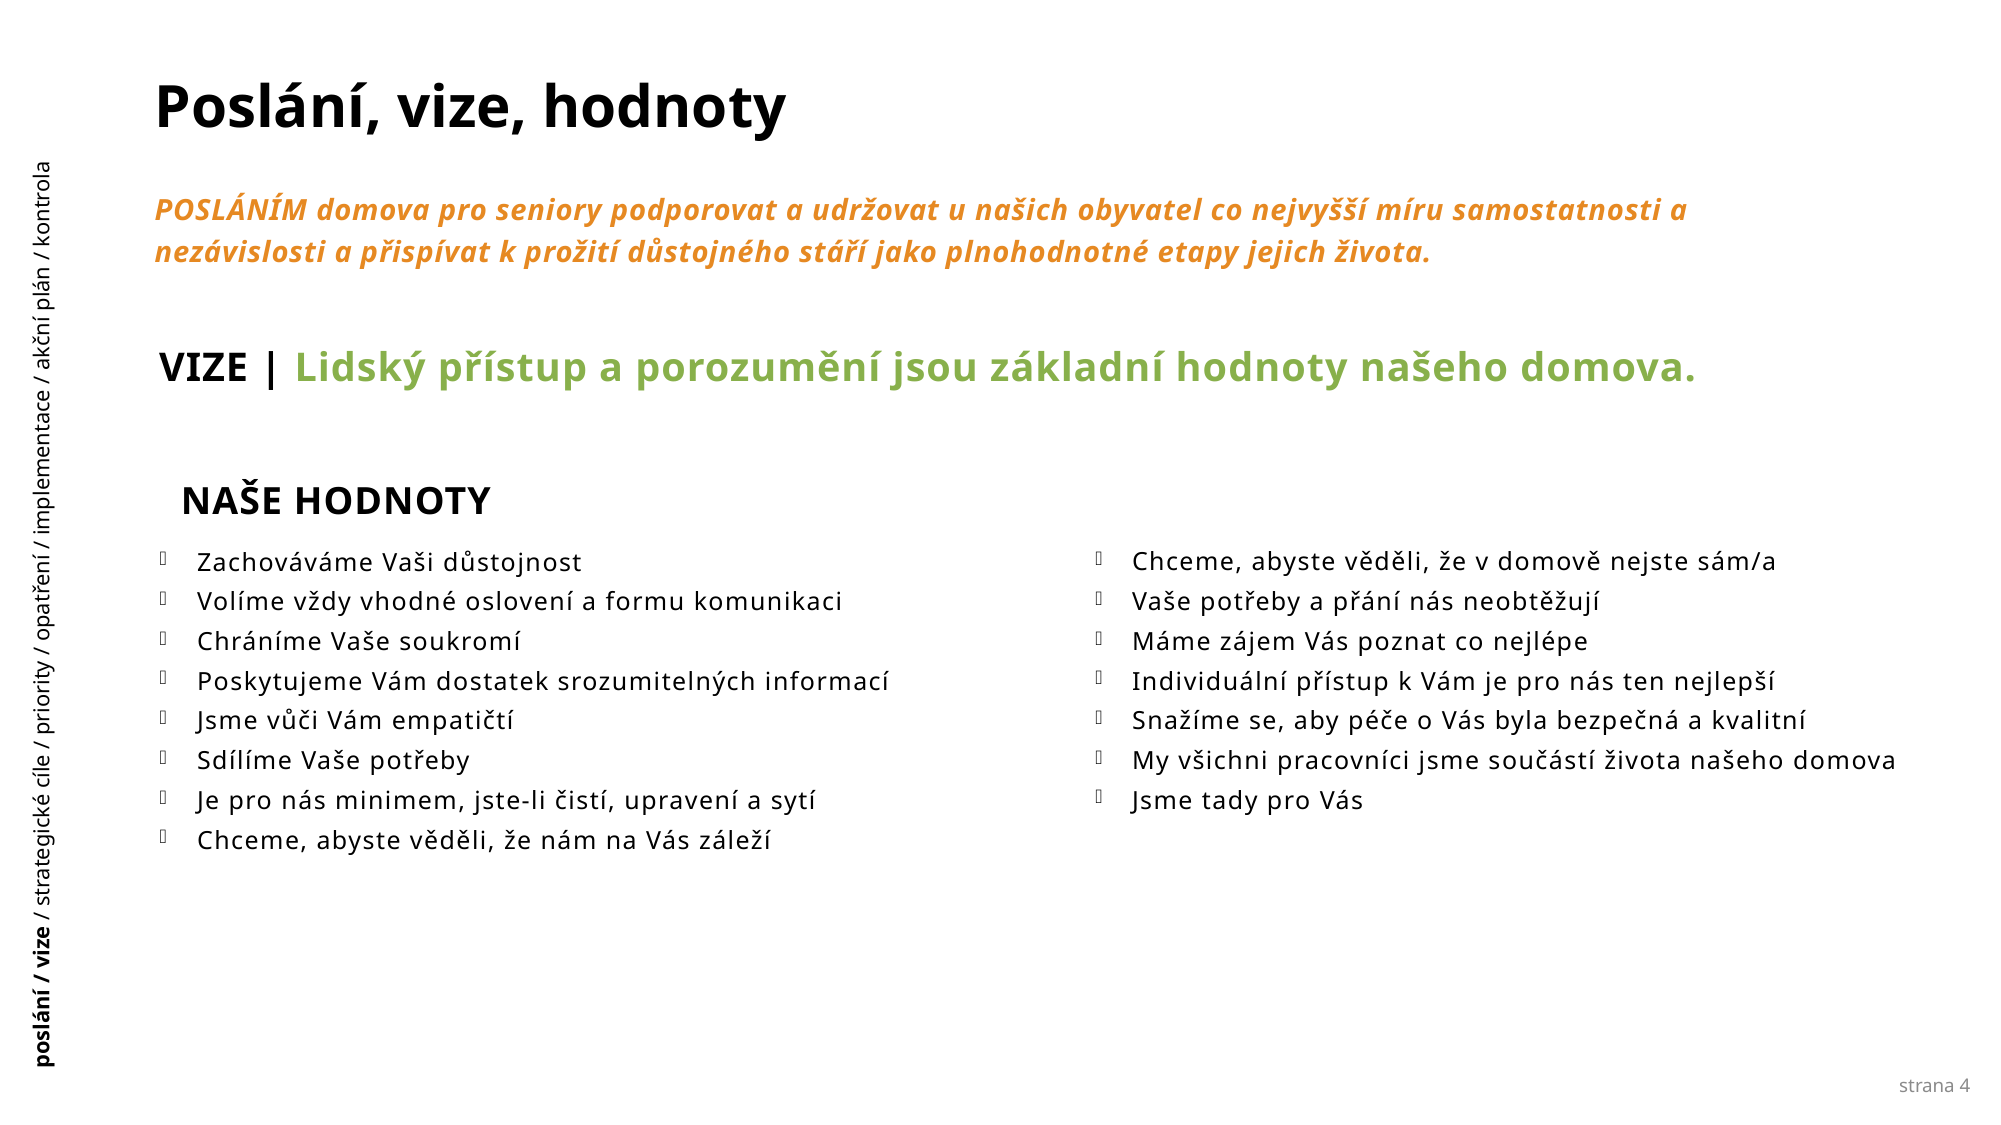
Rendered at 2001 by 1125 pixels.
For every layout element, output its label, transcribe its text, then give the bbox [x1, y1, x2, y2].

text_box NAŠE HODNOTY [166, 469, 507, 530]
slide_number strana 4 [1535, 1056, 1986, 1116]
title Poslání, vize, hodnoty [139, 0, 1715, 176]
text_box Chceme, abyste věděli, že v domově nejste sám/a Vaše potřeby a přání nás neobtěžují Máme zájem Vás poznat co nejlépe Individuální přístup k Vám je pro nás ten nejlepší Snažíme se, aby péče o Vás byla bezpečná a kvalitní My všichni pracovníci jsme součástí života našeho domova Jsme tady pro Vás [1080, 537, 1961, 822]
text_box VIZE | Lidský přístup a porozumění jsou základní hodnoty našeho domova. [144, 310, 1916, 397]
list Zachováváme Vaši důstojnost Volíme vždy vhodné oslovení a formu komunikaci Chráníme Vaše soukromí Poskytujeme Vám dostatek srozumitelných informací Jsme vůči Vám empatičtí Sdílíme Vaše potřeby Je pro nás minimem, jste-li čistí, upravení a sytí Chceme, abyste věděli, že nám na Vás záleží [144, 537, 1005, 924]
text_box POSLÁNÍM domova pro seniory podporovat a udržovat u našich obyvatel co nejvyšší míru samostatnosti a nezávislosti a přispívat k prožití důstojného stáří jako plnohodnotné etapy jejich života. [139, 176, 1885, 276]
text_box poslání / vize / strategické cíle / priority / opatření / implementace / akční plán / kontrola [17, 0, 62, 1084]
